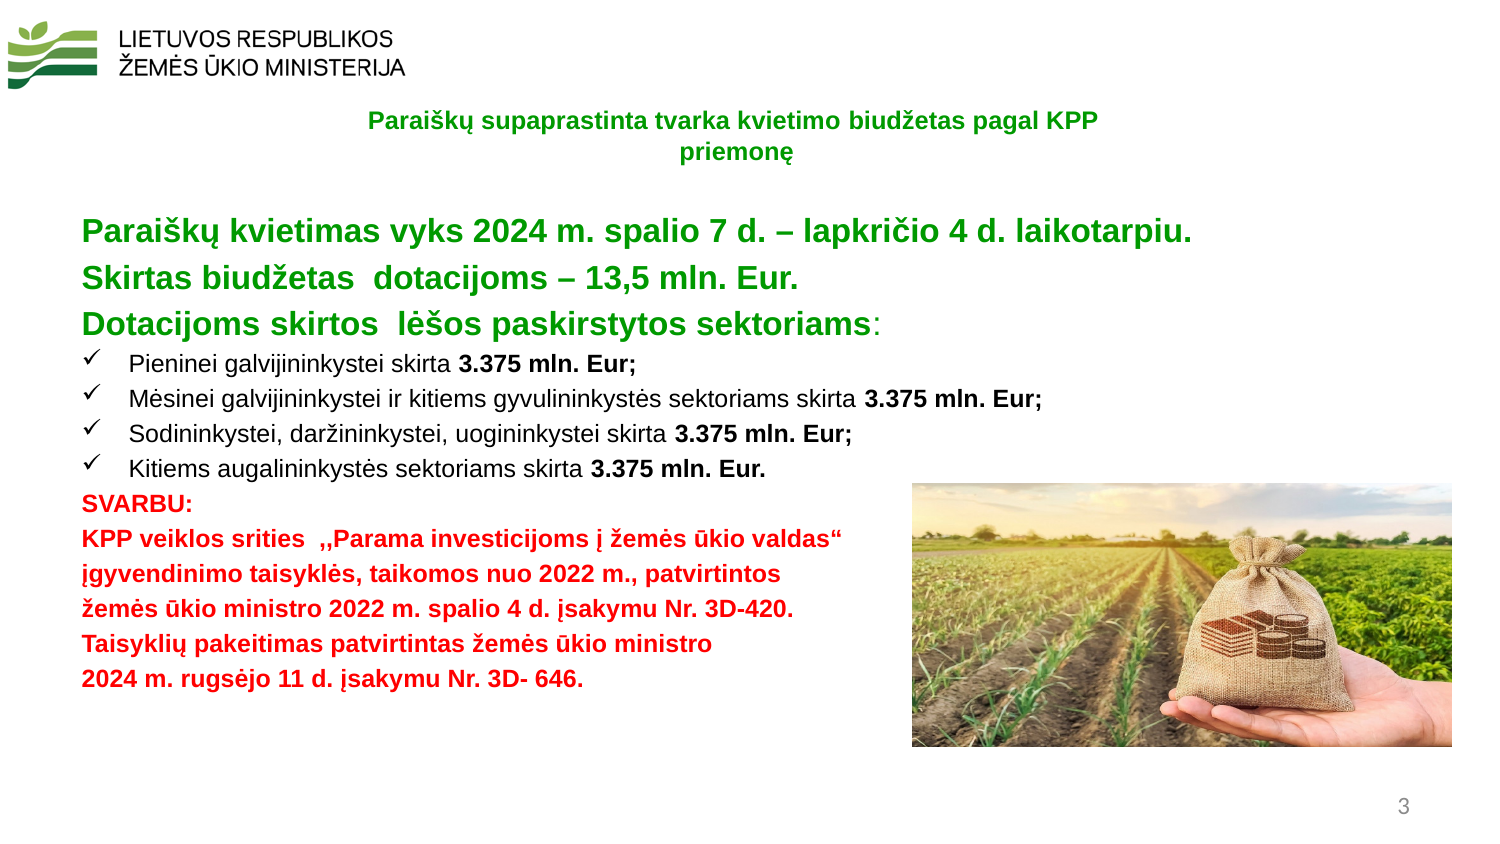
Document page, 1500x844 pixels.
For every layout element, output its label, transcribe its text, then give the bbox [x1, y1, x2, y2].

slide_number 3 [1074, 782, 1425, 827]
list Paraiškų kvietimas vyks 2024 m. spalio 7 d. – lapkričio 4 d. laikotarpiu. Skirtas biudžetas dotacijoms – 13,5 mln. Eur. Dotacijoms skirtos lėšos paskirstytos sektoriams: Pieninei galvijininkystei skirta 3.375 mln. Eur; Mėsinei galvijininkystei ir kitiems gyvulininkystės sektoriams skirta 3.375 mln. Eur; Sodininkystei, daržininkystei, uogininkystei skirta 3.375 mln. Eur; Kitiems augalininkystės sektoriams skirta 3.375 mln. Eur. SVARBU: KPP veiklos srities ,,Parama investicijoms į žemės ūkio valdas“ įgyvendinimo taisyklės, taikomos nuo 2022 m., patvirtintos žemės ūkio ministro 2022 m. spalio 4 d. įsakymu Nr. 3D-420. Taisyklių pakeitimas patvirtintas žemės ūkio ministro 2024 m. rugsėjo 11 d. įsakymu Nr. 3D- 646. [66, 155, 1439, 767]
picture [912, 483, 1452, 747]
picture [0, 1, 420, 98]
title Paraiškų supaprastinta tvarka kvietimo biudžetas pagal KPP priemonę [61, 96, 1412, 174]
